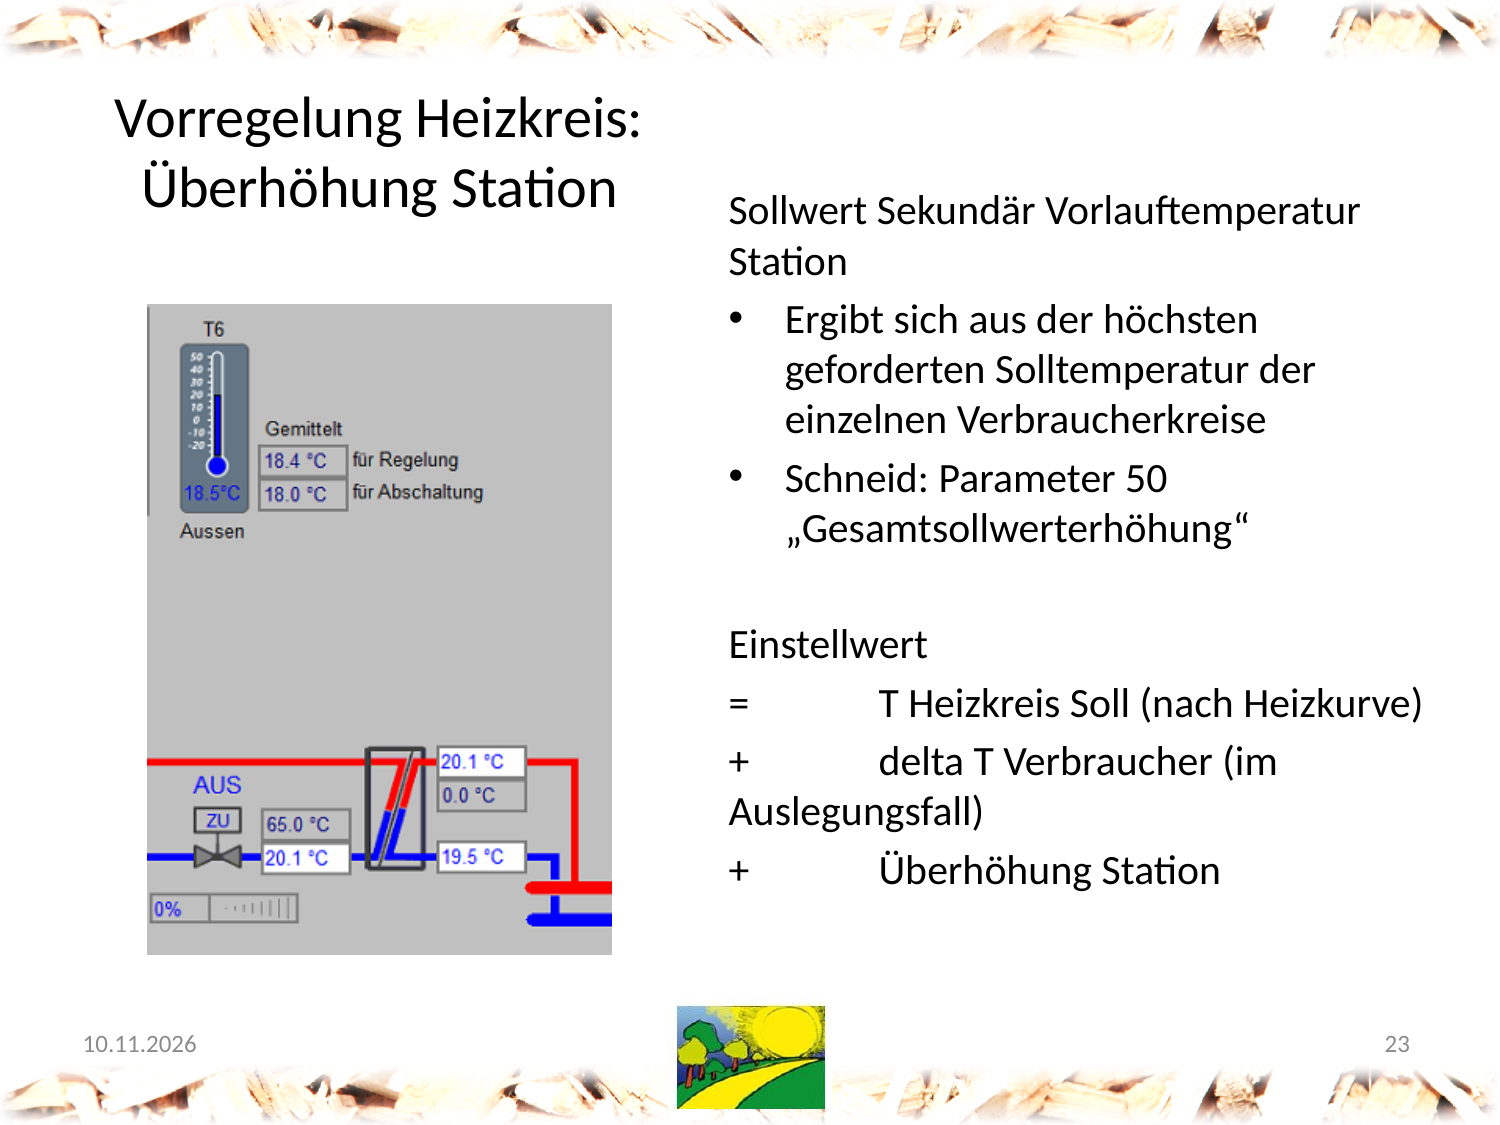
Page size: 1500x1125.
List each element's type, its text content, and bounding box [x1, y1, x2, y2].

list Sollwert Sekundär Vorlauftemperatur Station Ergibt sich aus der höchsten geforderten Solltemperatur der einzelnen Verbraucherkreise Schneid: Parameter 50 „Gesamtsollwerterhöhung“ Einstellwert = T Heizkreis Soll (nach Heizkurve) + delta T Verbraucher (im Auslegungsfall) + Überhöhung Station [713, 175, 1451, 965]
picture [31, 998, 1466, 1109]
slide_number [67, 1012, 418, 1073]
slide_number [26, 23, 1476, 36]
picture [147, 304, 612, 956]
slide_number 23 [1074, 1012, 1425, 1073]
title Vorregelung Heizkreis: Überhöhung Station [34, 52, 725, 246]
